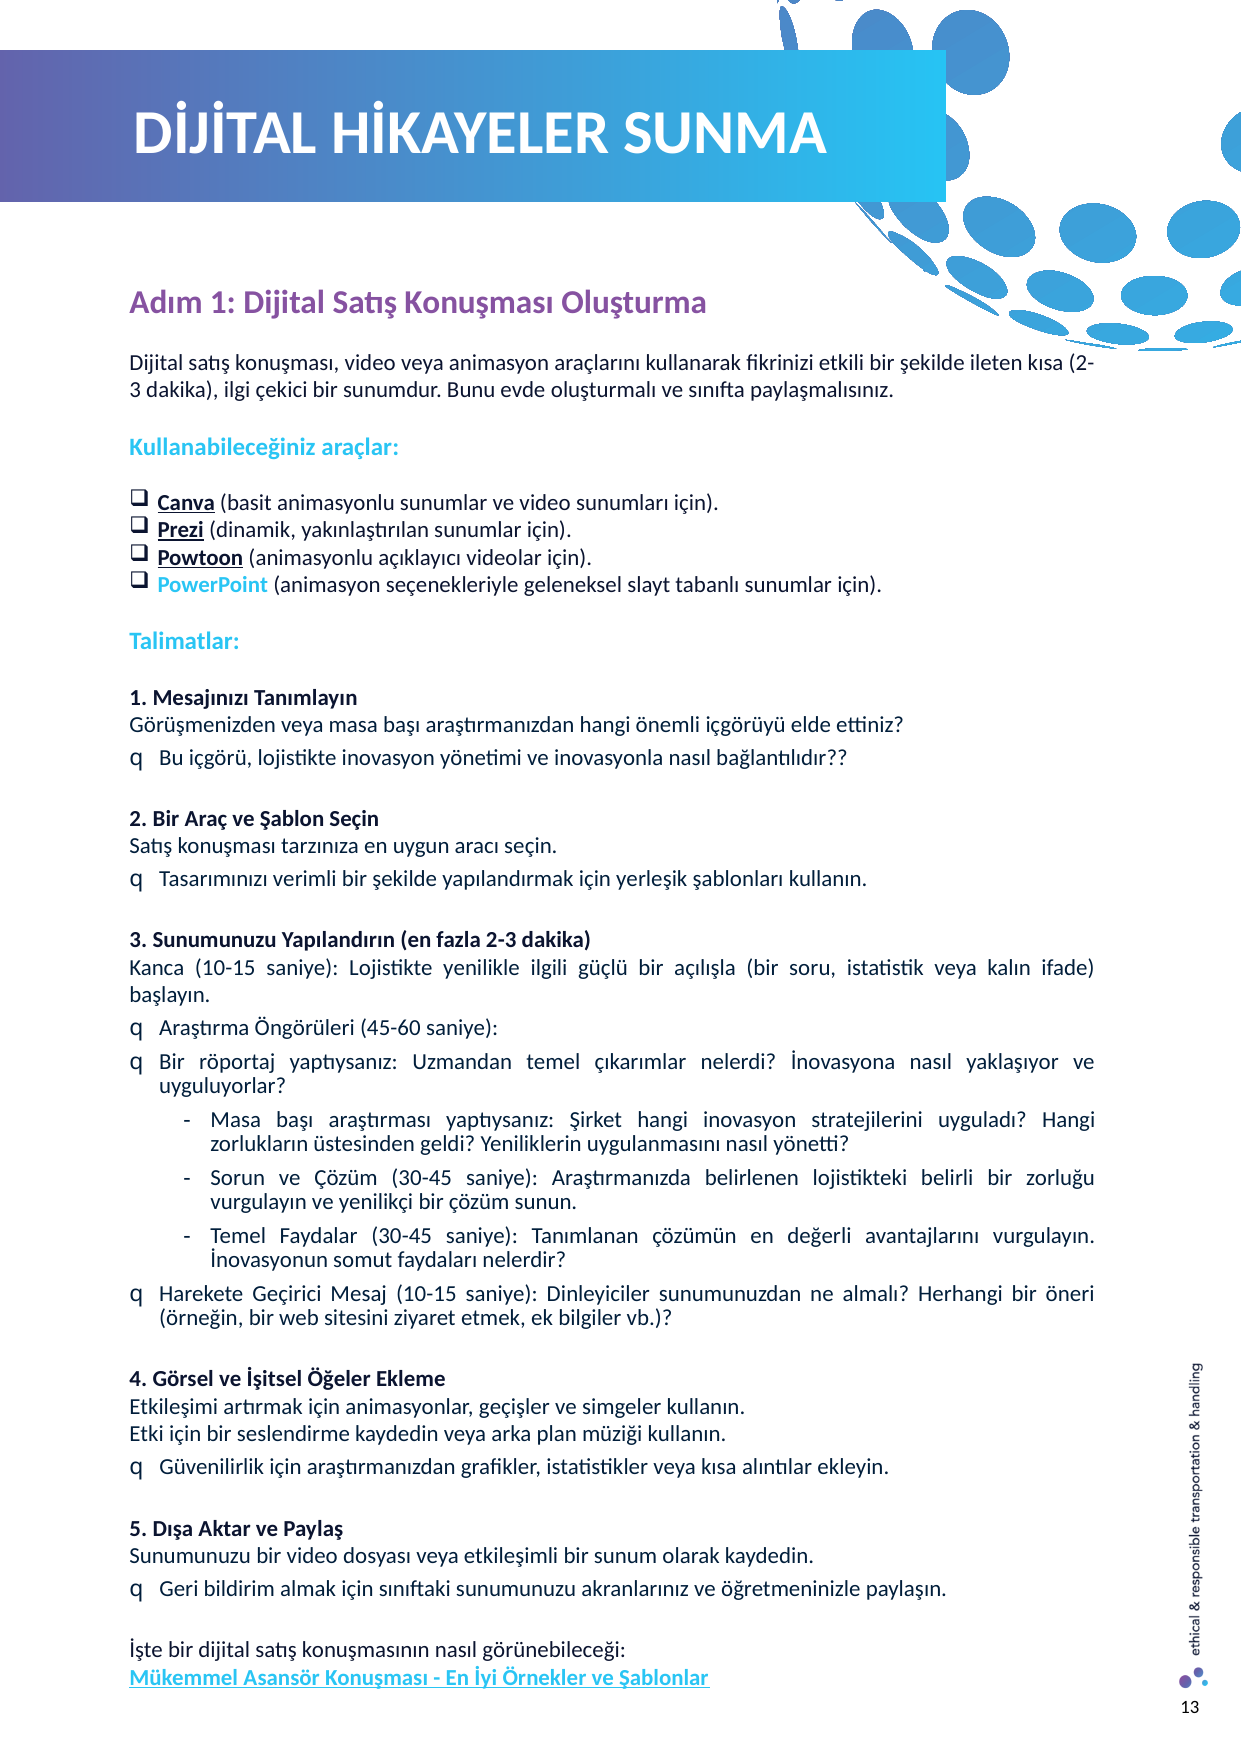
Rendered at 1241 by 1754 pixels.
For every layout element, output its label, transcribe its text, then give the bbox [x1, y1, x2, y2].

picture [1179, 1357, 1217, 1680]
text_box [945, 285, 999, 316]
text_box [946, 256, 1008, 299]
text_box [1174, 321, 1233, 343]
text_box [1059, 203, 1137, 263]
text_box [1065, 339, 1117, 349]
list Adım 1: Dijital Satış Konuşması Oluşturma Dijital satış konuşması, video veya animasyon araçlarını kullanarak fikrinizi etkili bir şekilde ileten kısa (2-3 dakika), ilgi çekici bir sunumdur. Bunu evde oluşturmalı ve sınıfta paylaşmalısınız. Kullanabileceğiniz araçlar: Canva (basit animasyonlu sunumlar ve video sunumları için). Prezi (dinamik, yakınlaştırılan sunumlar için). Powtoon (animasyonlu açıklayıcı videolar için). PowerPoint (animasyon seçenekleriyle geleneksel slayt tabanlı sunumlar için). Talimatlar: 1. Mesajınızı Tanımlayın Görüşmenizden veya masa başı araştırmanızdan hangi önemli içgörüyü elde ettiniz? Bu içgörü, lojistikte inovasyon yönetimi ve inovasyonla nasıl bağlantılıdır?? 2. Bir Araç ve Şablon Seçin Satış konuşması tarzınıza en uygun aracı seçin. Tasarımınızı verimli bir şekilde yapılandırmak için yerleşik şablonları kullanın. 3. Sunumunuzu Yapılandırın (en fazla 2-3 dakika) Kanca (10-15 saniye): Lojistikte yenilikle ilgili güçlü bir açılışla (bir soru, istatistik veya kalın ifade) başlayın. Araştırma Öngörüleri (45-60 saniye): Bir röportaj yaptıysanız: Uzmandan temel çıkarımlar nelerdi? İnovasyona nasıl yaklaşıyor ve uyguluyorlar? Masa başı araştırması yaptıysanız: Şirket hangi inovasyon stratejilerini uyguladı? Hangi zorlukların üstesinden geldi? Yeniliklerin uygulanmasını nasıl yönetti? Sorun ve Çözüm (30-45 saniye): Araştırmanızda belirlenen lojistikteki belirli bir zorluğu vurgulayın ve yenilikçi bir çözüm sunun. Temel Faydalar (30-45 saniye): Tanımlanan çözümün en değerli avantajlarını vurgulayın. İnovasyonun somut faydaları nelerdir? Harekete Geçirici Mesaj (10-15 saniye): Dinleyiciler sunumunuzdan ne almalı? Herhangi bir öneri (örneğin, bir web sitesini ziyaret etmek, ek bilgiler vb.)? 4. Görsel ve İşitsel Öğeler Ekleme Etkileşimi artırmak için animasyonlar, geçişler ve simgeler kullanın. Etki için bir seslendirme kaydedin veya arka plan müziği kullanın. Güvenilirlik için araştırmanızdan grafikler, istatistikler veya kısa alıntılar ekleyin. 5. Dışa Aktar ve Paylaş Sunumunuzu bir video dosyası veya etkileşimli bir sunum olarak kaydedin. Geri bildirim almak için sınıftaki sunumunuzu akranlarınız ve öğretmeninizle paylaşın. İşte bir dijital satış konuşmasının nasıl görünebileceği: Mükemmel Asansör Konuşması - En İyi Örnekler ve Şablonlar [114, 272, 1112, 1367]
text_box [1167, 200, 1240, 258]
slide_number 13 [1153, 1676, 1215, 1736]
text_box [788, 0, 800, 4]
list DİJİTAL HİKAYELER SUNMA [0, 50, 946, 202]
text_box [1086, 323, 1149, 345]
text_box [888, 202, 949, 243]
text_box [1009, 310, 1069, 336]
text_box [1121, 276, 1188, 316]
text_box [963, 196, 1036, 257]
text_box [1213, 340, 1241, 348]
text_box [1220, 270, 1241, 306]
text_box [779, 6, 799, 50]
text_box [852, 9, 913, 50]
text_box [946, 114, 970, 181]
text_box [1221, 112, 1241, 172]
text_box [855, 202, 939, 276]
text_box [932, 10, 1010, 95]
text_box [1026, 270, 1094, 312]
